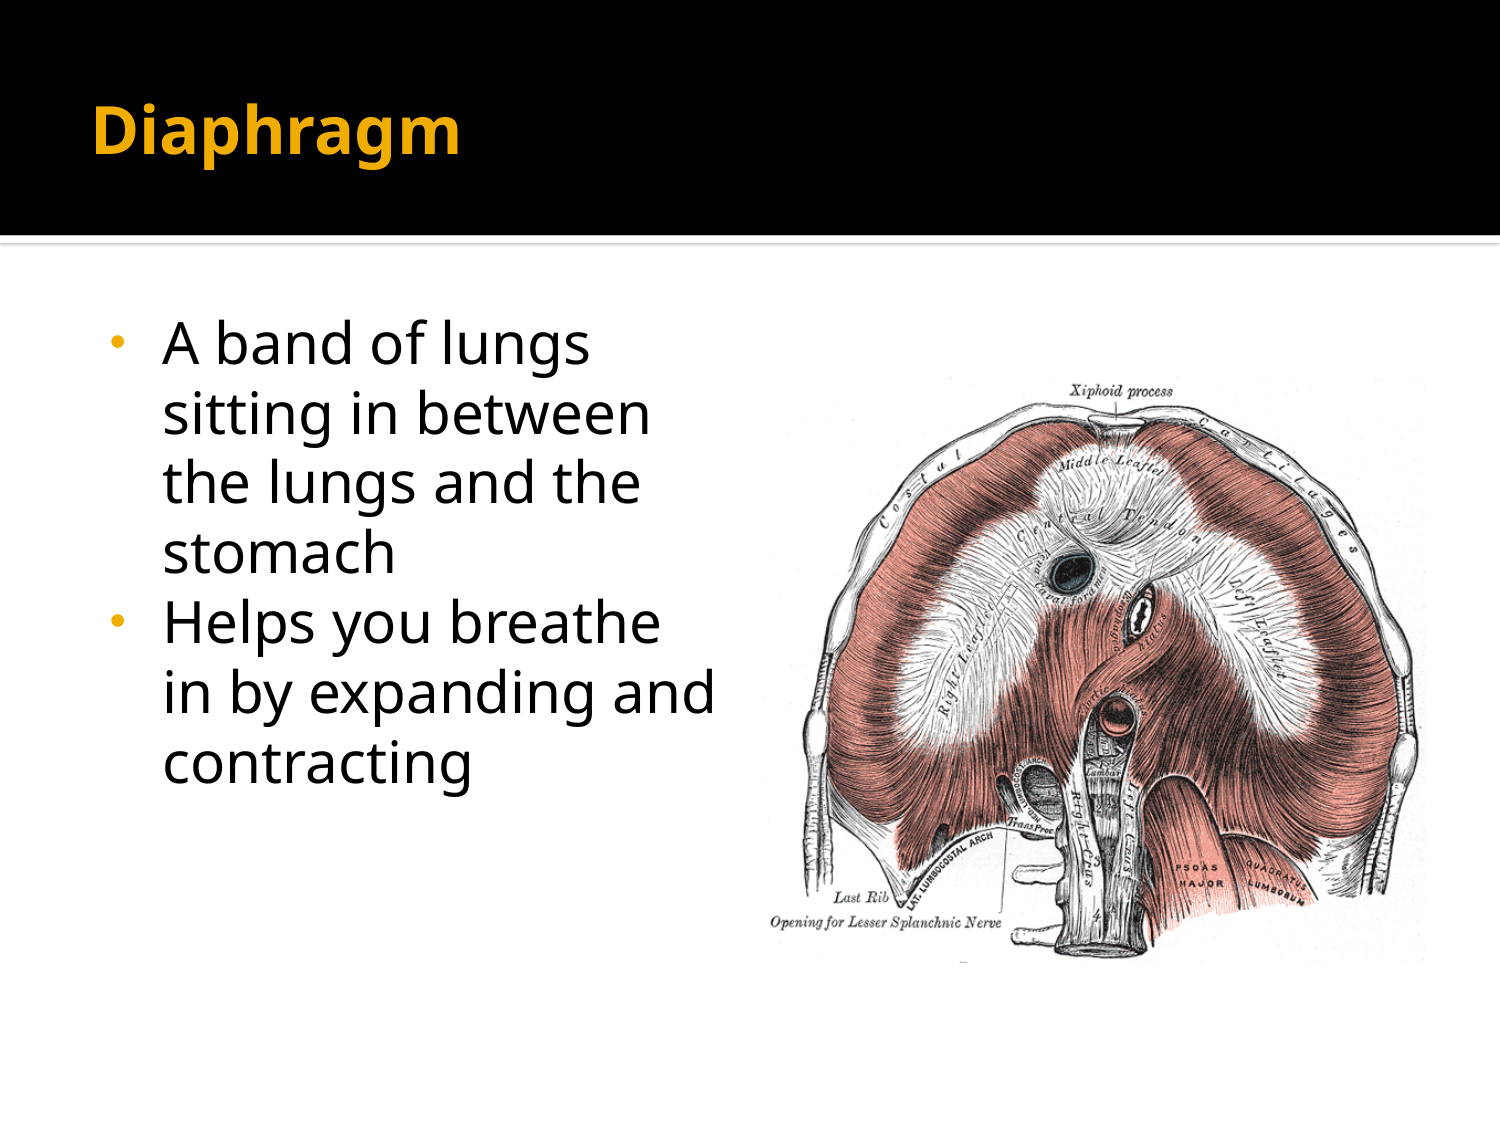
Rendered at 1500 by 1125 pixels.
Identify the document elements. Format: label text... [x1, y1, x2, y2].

list A band of lungs sitting in between the lungs and the stomach Helps you breathe in by expanding and contracting [75, 291, 738, 1050]
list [762, 377, 1425, 963]
title Diaphragm [75, 24, 1425, 231]
